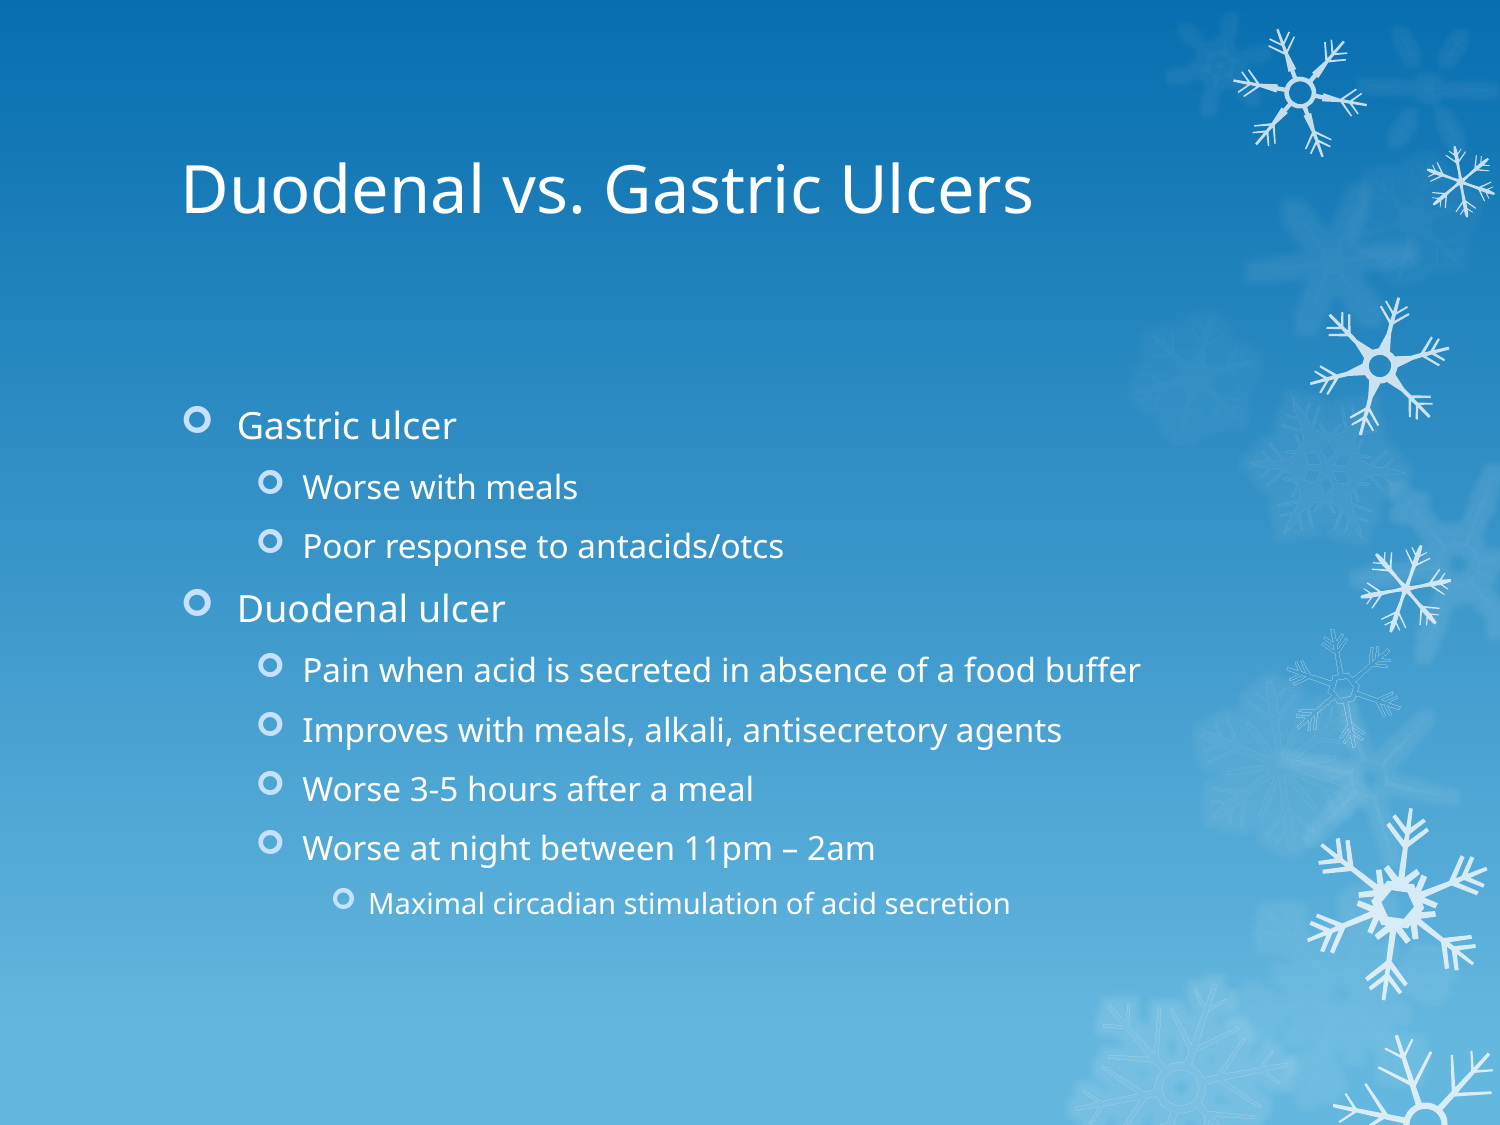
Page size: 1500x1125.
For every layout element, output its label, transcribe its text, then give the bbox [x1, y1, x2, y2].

list Gastric ulcer Worse with meals Poor response to antacids/otcs Duodenal ulcer Pain when acid is secreted in absence of a food buffer Improves with meals, alkali, antisecretory agents Worse 3-5 hours after a meal Worse at night between 11pm – 2am Maximal circadian stimulation of acid secretion [165, 296, 1335, 962]
title Duodenal vs. Gastric Ulcers [165, 110, 1335, 263]
